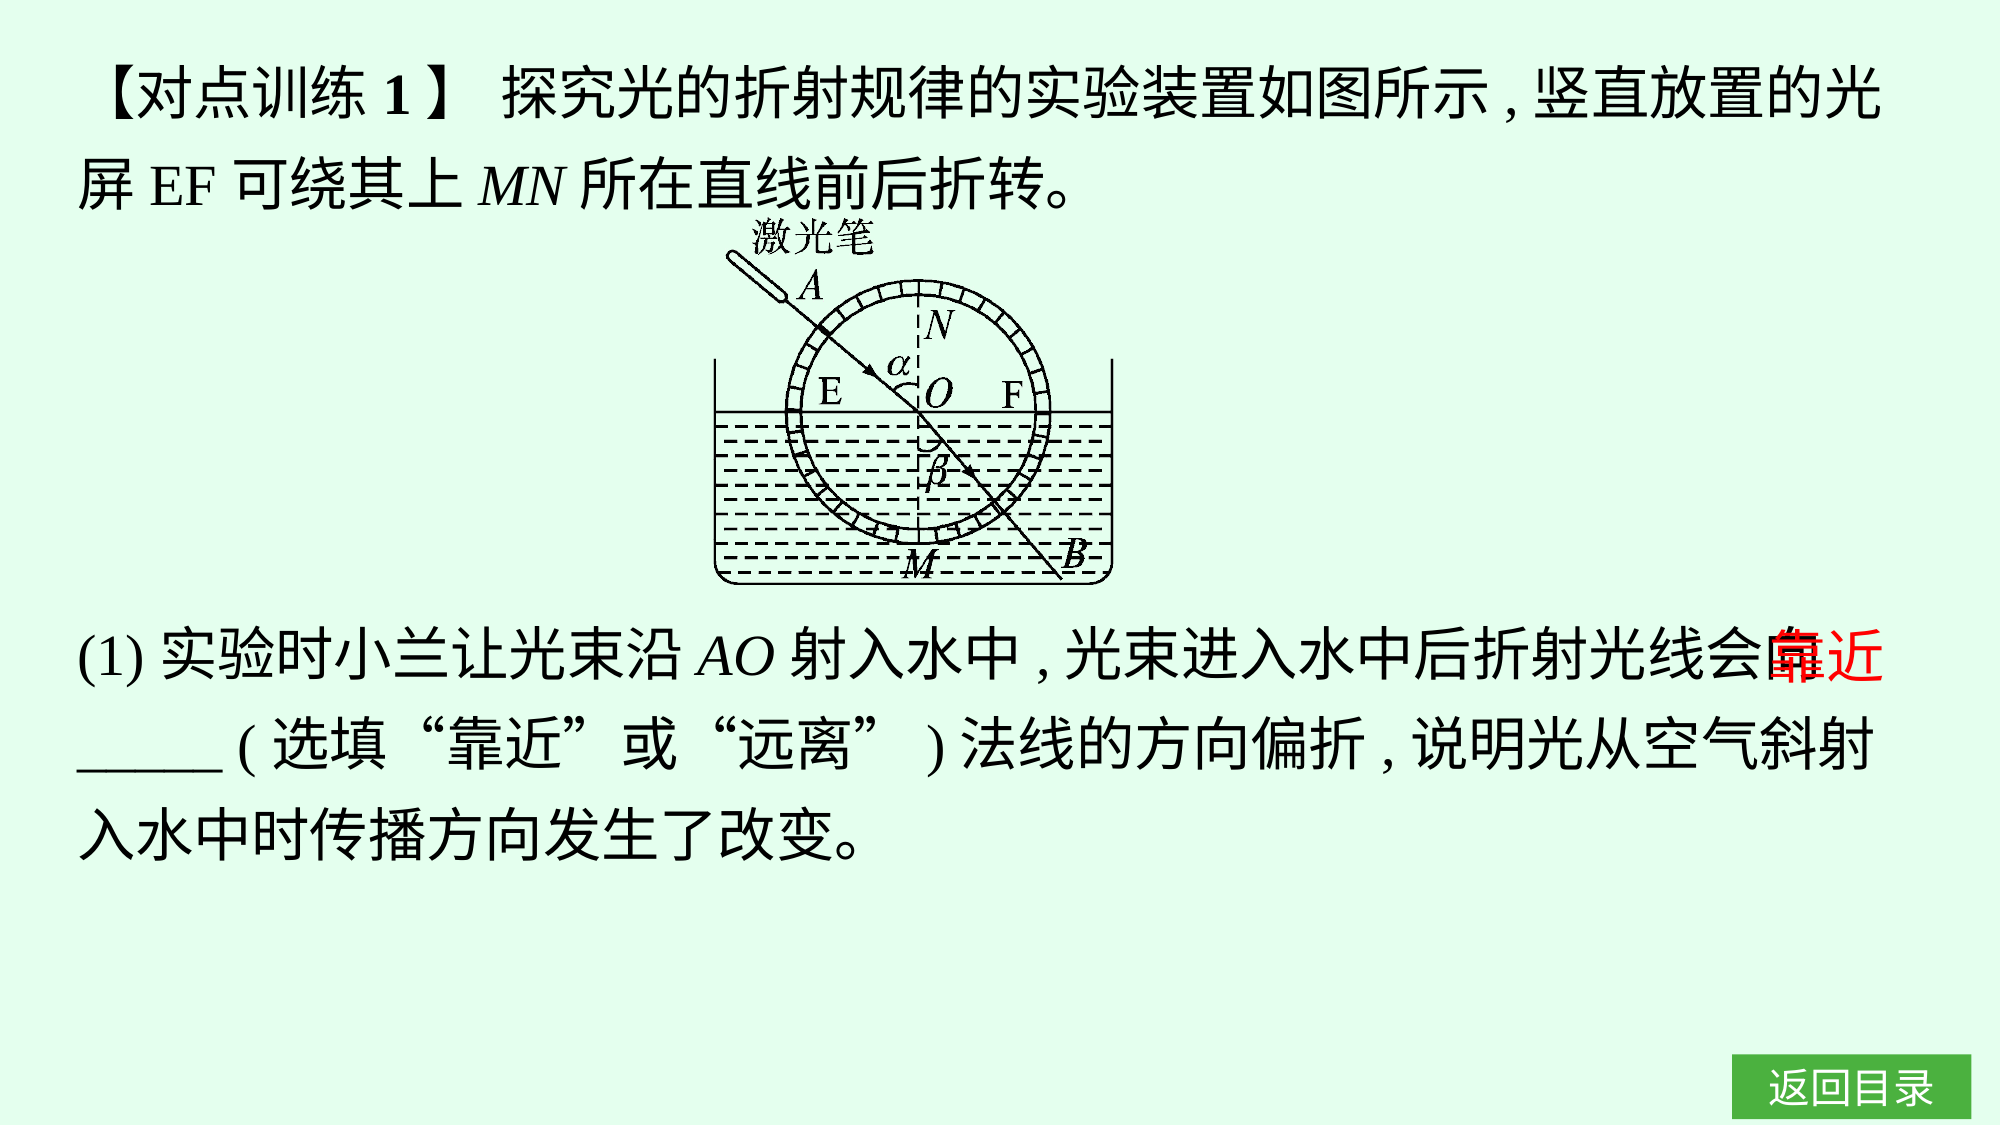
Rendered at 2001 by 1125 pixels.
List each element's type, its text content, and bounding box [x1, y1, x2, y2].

text_box (1)实验时小兰让光束沿AO射入水中,光束进入水中后折射光线会向_____ (选填“靠近”或“远离”)法线的方向偏折,说明光从空气斜射入水中时传播方向发生了改变。 [62, 588, 1938, 876]
text_box 靠近 [1753, 592, 1914, 698]
picture [712, 217, 1114, 587]
text_box 【对点训练1】 探究光的折射规律的实验装置如图所示,竖直放置的光屏EF可绕其上MN所在直线前后折转。 [62, 27, 1938, 225]
